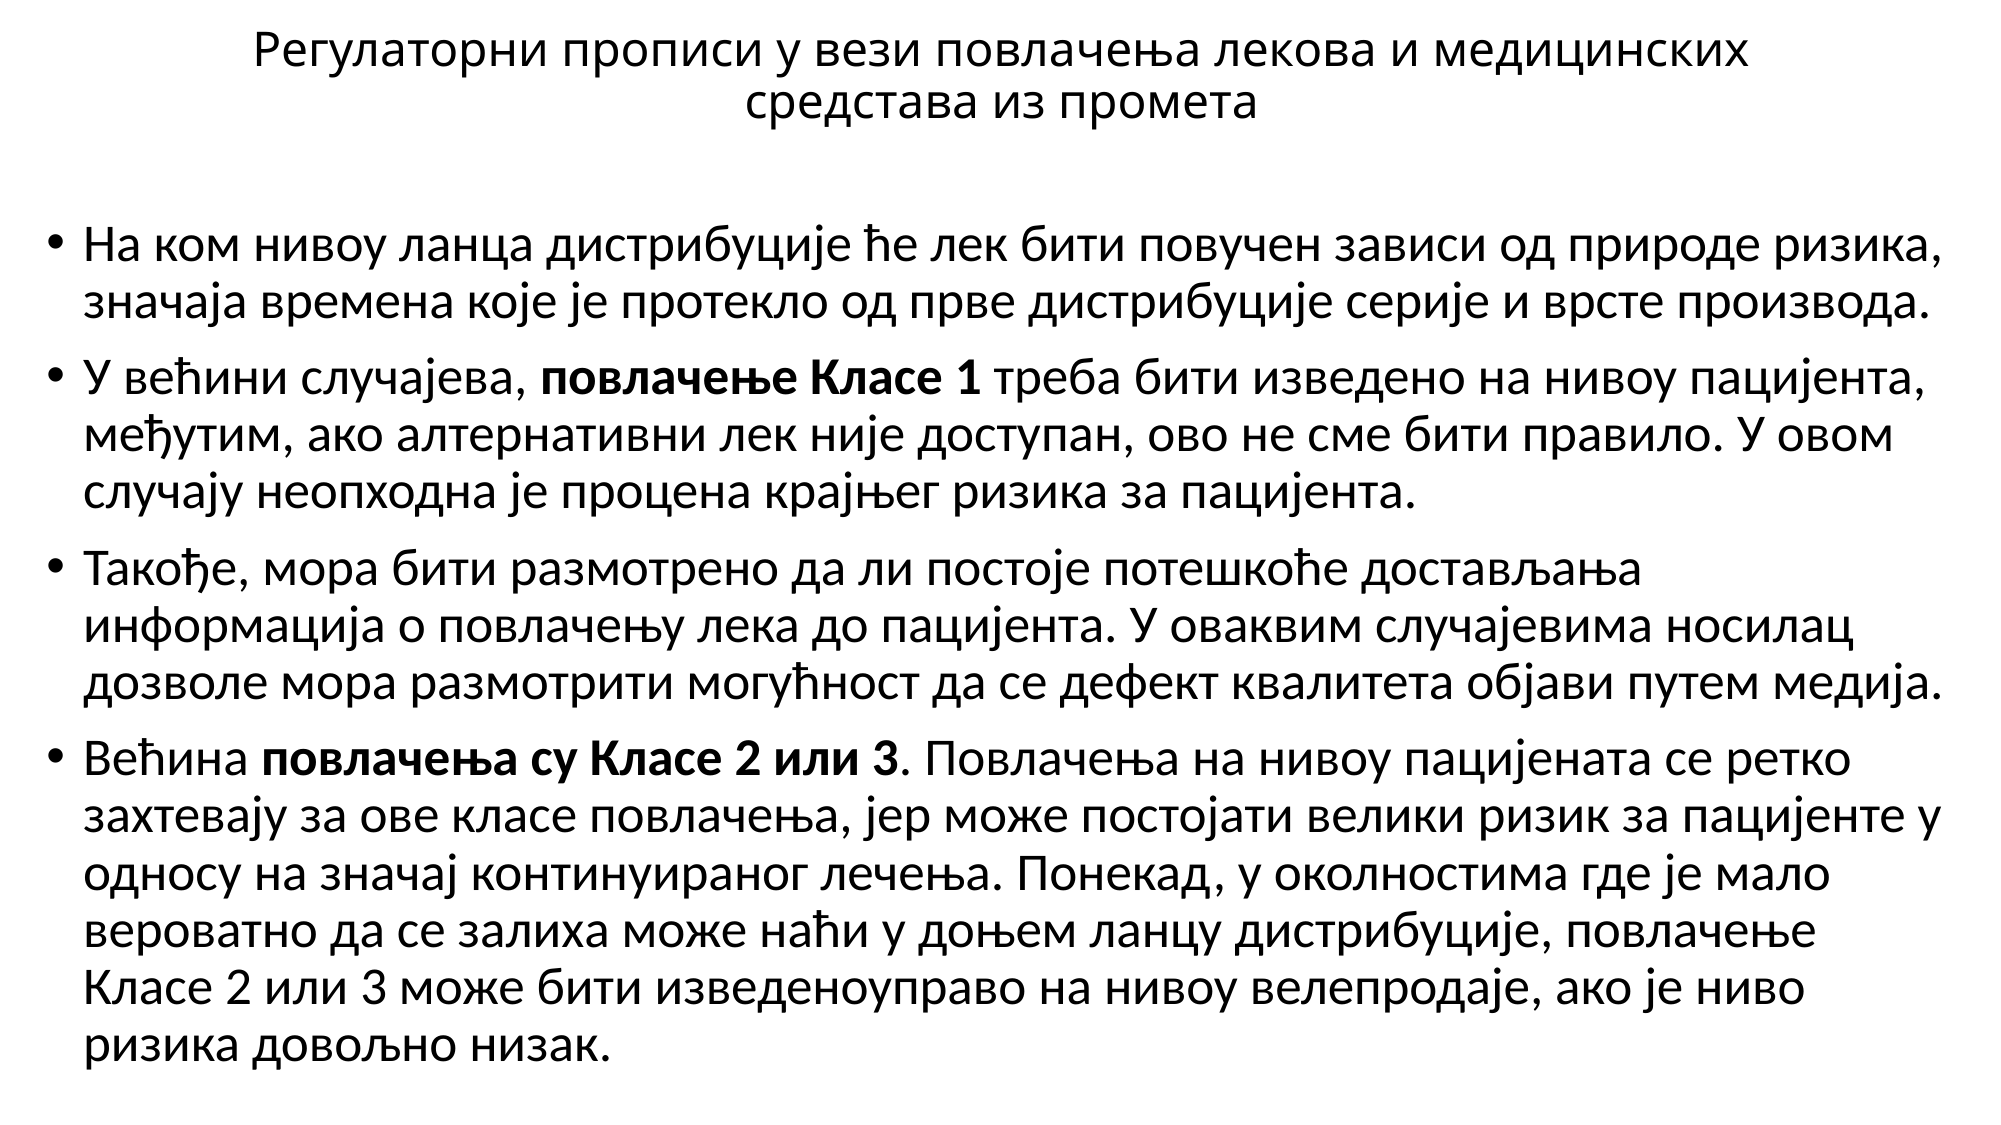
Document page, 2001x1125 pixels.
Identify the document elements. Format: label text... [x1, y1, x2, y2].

list На ком нивоу ланца дистрибуције ће лек бити повучен зависи од природе ризика, значаја времена које је протекло од прве дистрибуције серије и врсте производа. У већини случајева, повлачење Класе 1 треба бити изведено на нивоу пацијента, међутим, ако алтернативни лек није доступан, ово не сме бити правило. У овом случају неопходна је процена крајњег ризика за пацијента. Такође, мора бити размотрено да ли постоје потешкоће достављања информација о повлачењу лека до пацијента. У оваквим случајевима носилац дозволе мора размотрити могућност да се дефект квалитета објави путем медија. Већина повлачења су Класе 2 или 3. Повлачења на нивоу пацијената се ретко захтевају за ове класе повлачења, јер може постојати велики ризик за пацијенте у односу на значај континуираног лечења. Понекад, у околностима где је мало вероватно да се залиха може наћи у доњем ланцу дистрибуције, повлачење Класе 2 или 3 може бити изведеноуправо на нивоу велепродаје, ако је ниво ризика довољно низак. [31, 208, 1968, 1095]
title Регулаторни прописи у вези повлачења лекова и медицинских средстава из промета [139, 17, 1865, 137]
